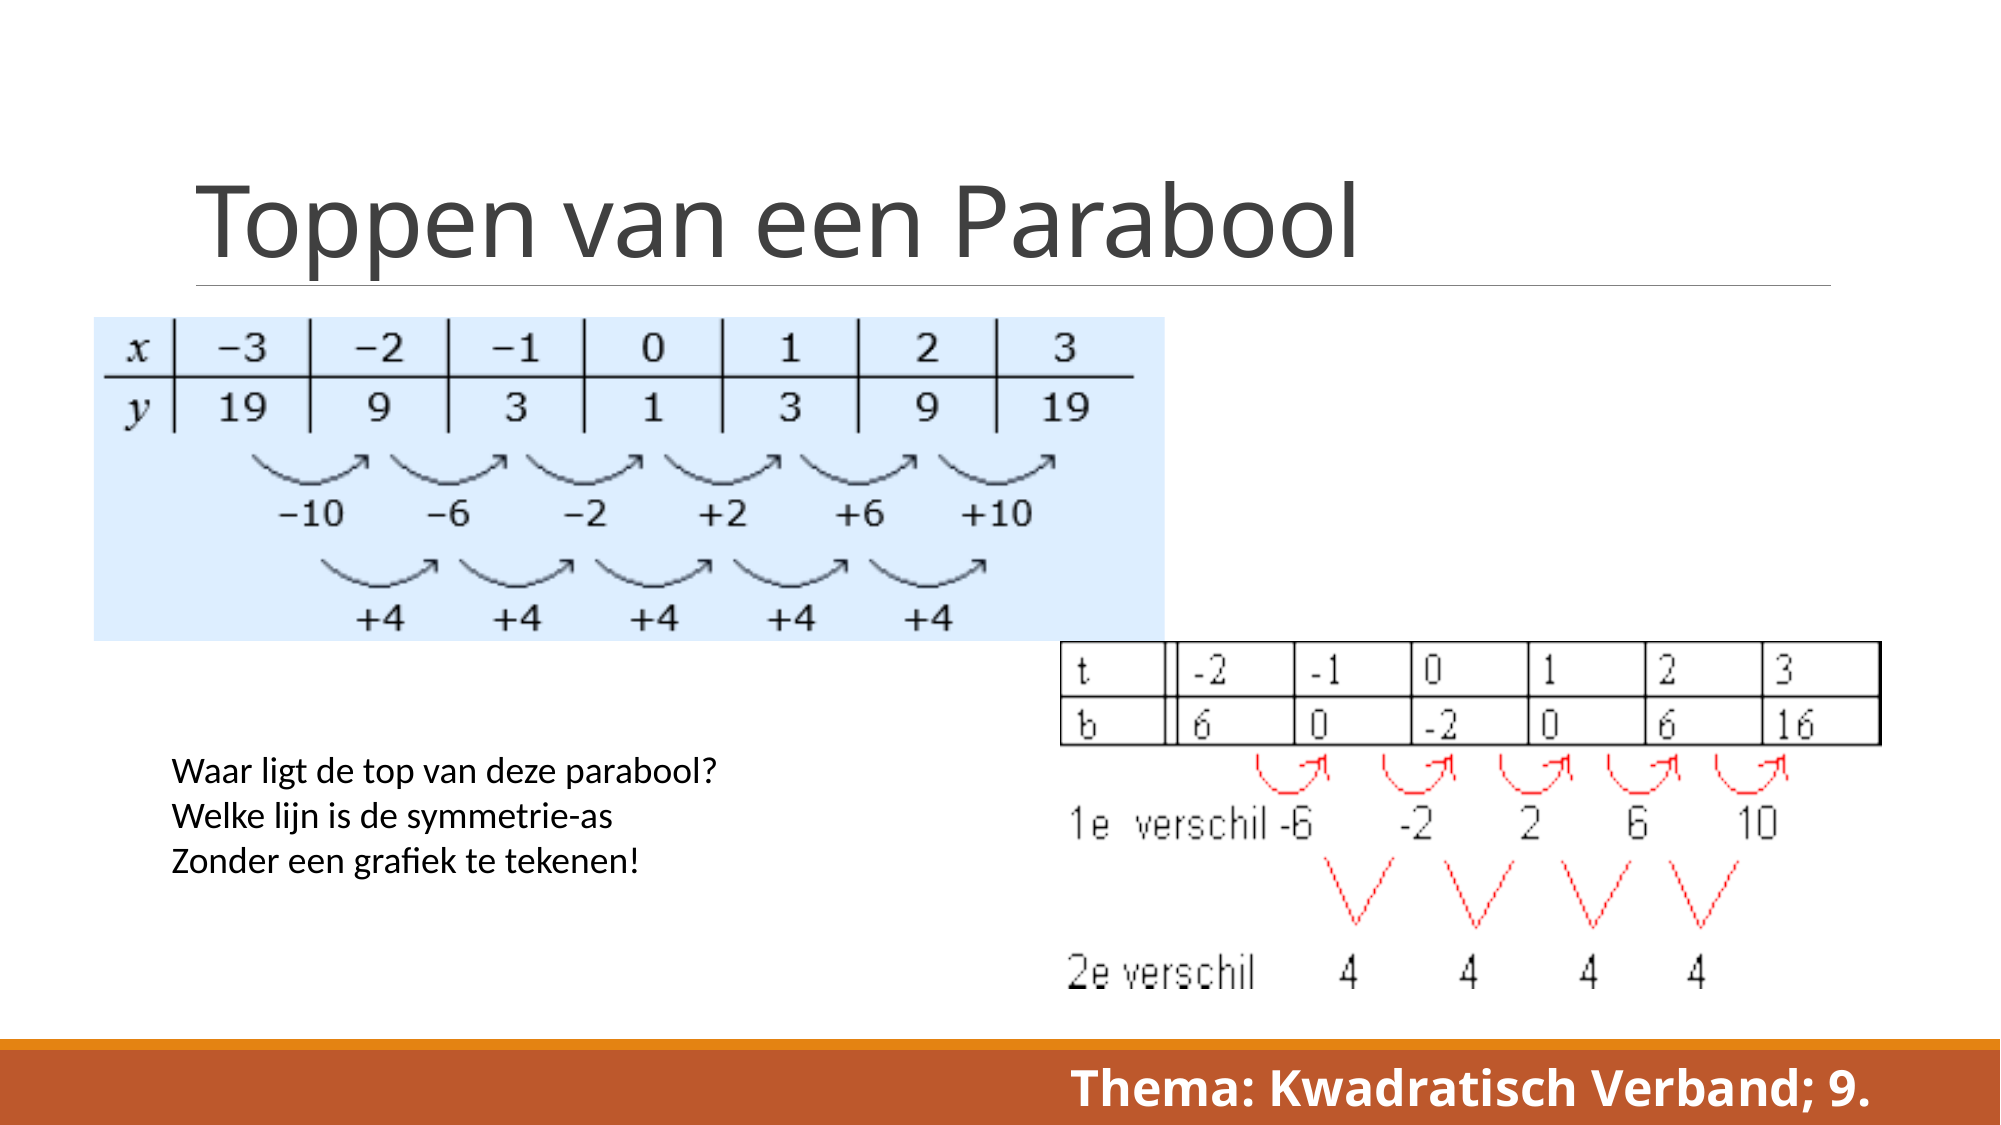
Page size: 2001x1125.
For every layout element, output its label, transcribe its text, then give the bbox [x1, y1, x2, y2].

text_box Thema: Kwadratisch Verband; 9. Parabool [957, 1049, 1985, 1125]
text_box Waar ligt de top van deze parabool? Welke lijn is de symmetrie-as Zonder een grafiek te tekenen! [156, 738, 808, 889]
title Toppen van een Parabool [180, 47, 1830, 285]
picture [93, 316, 1883, 990]
